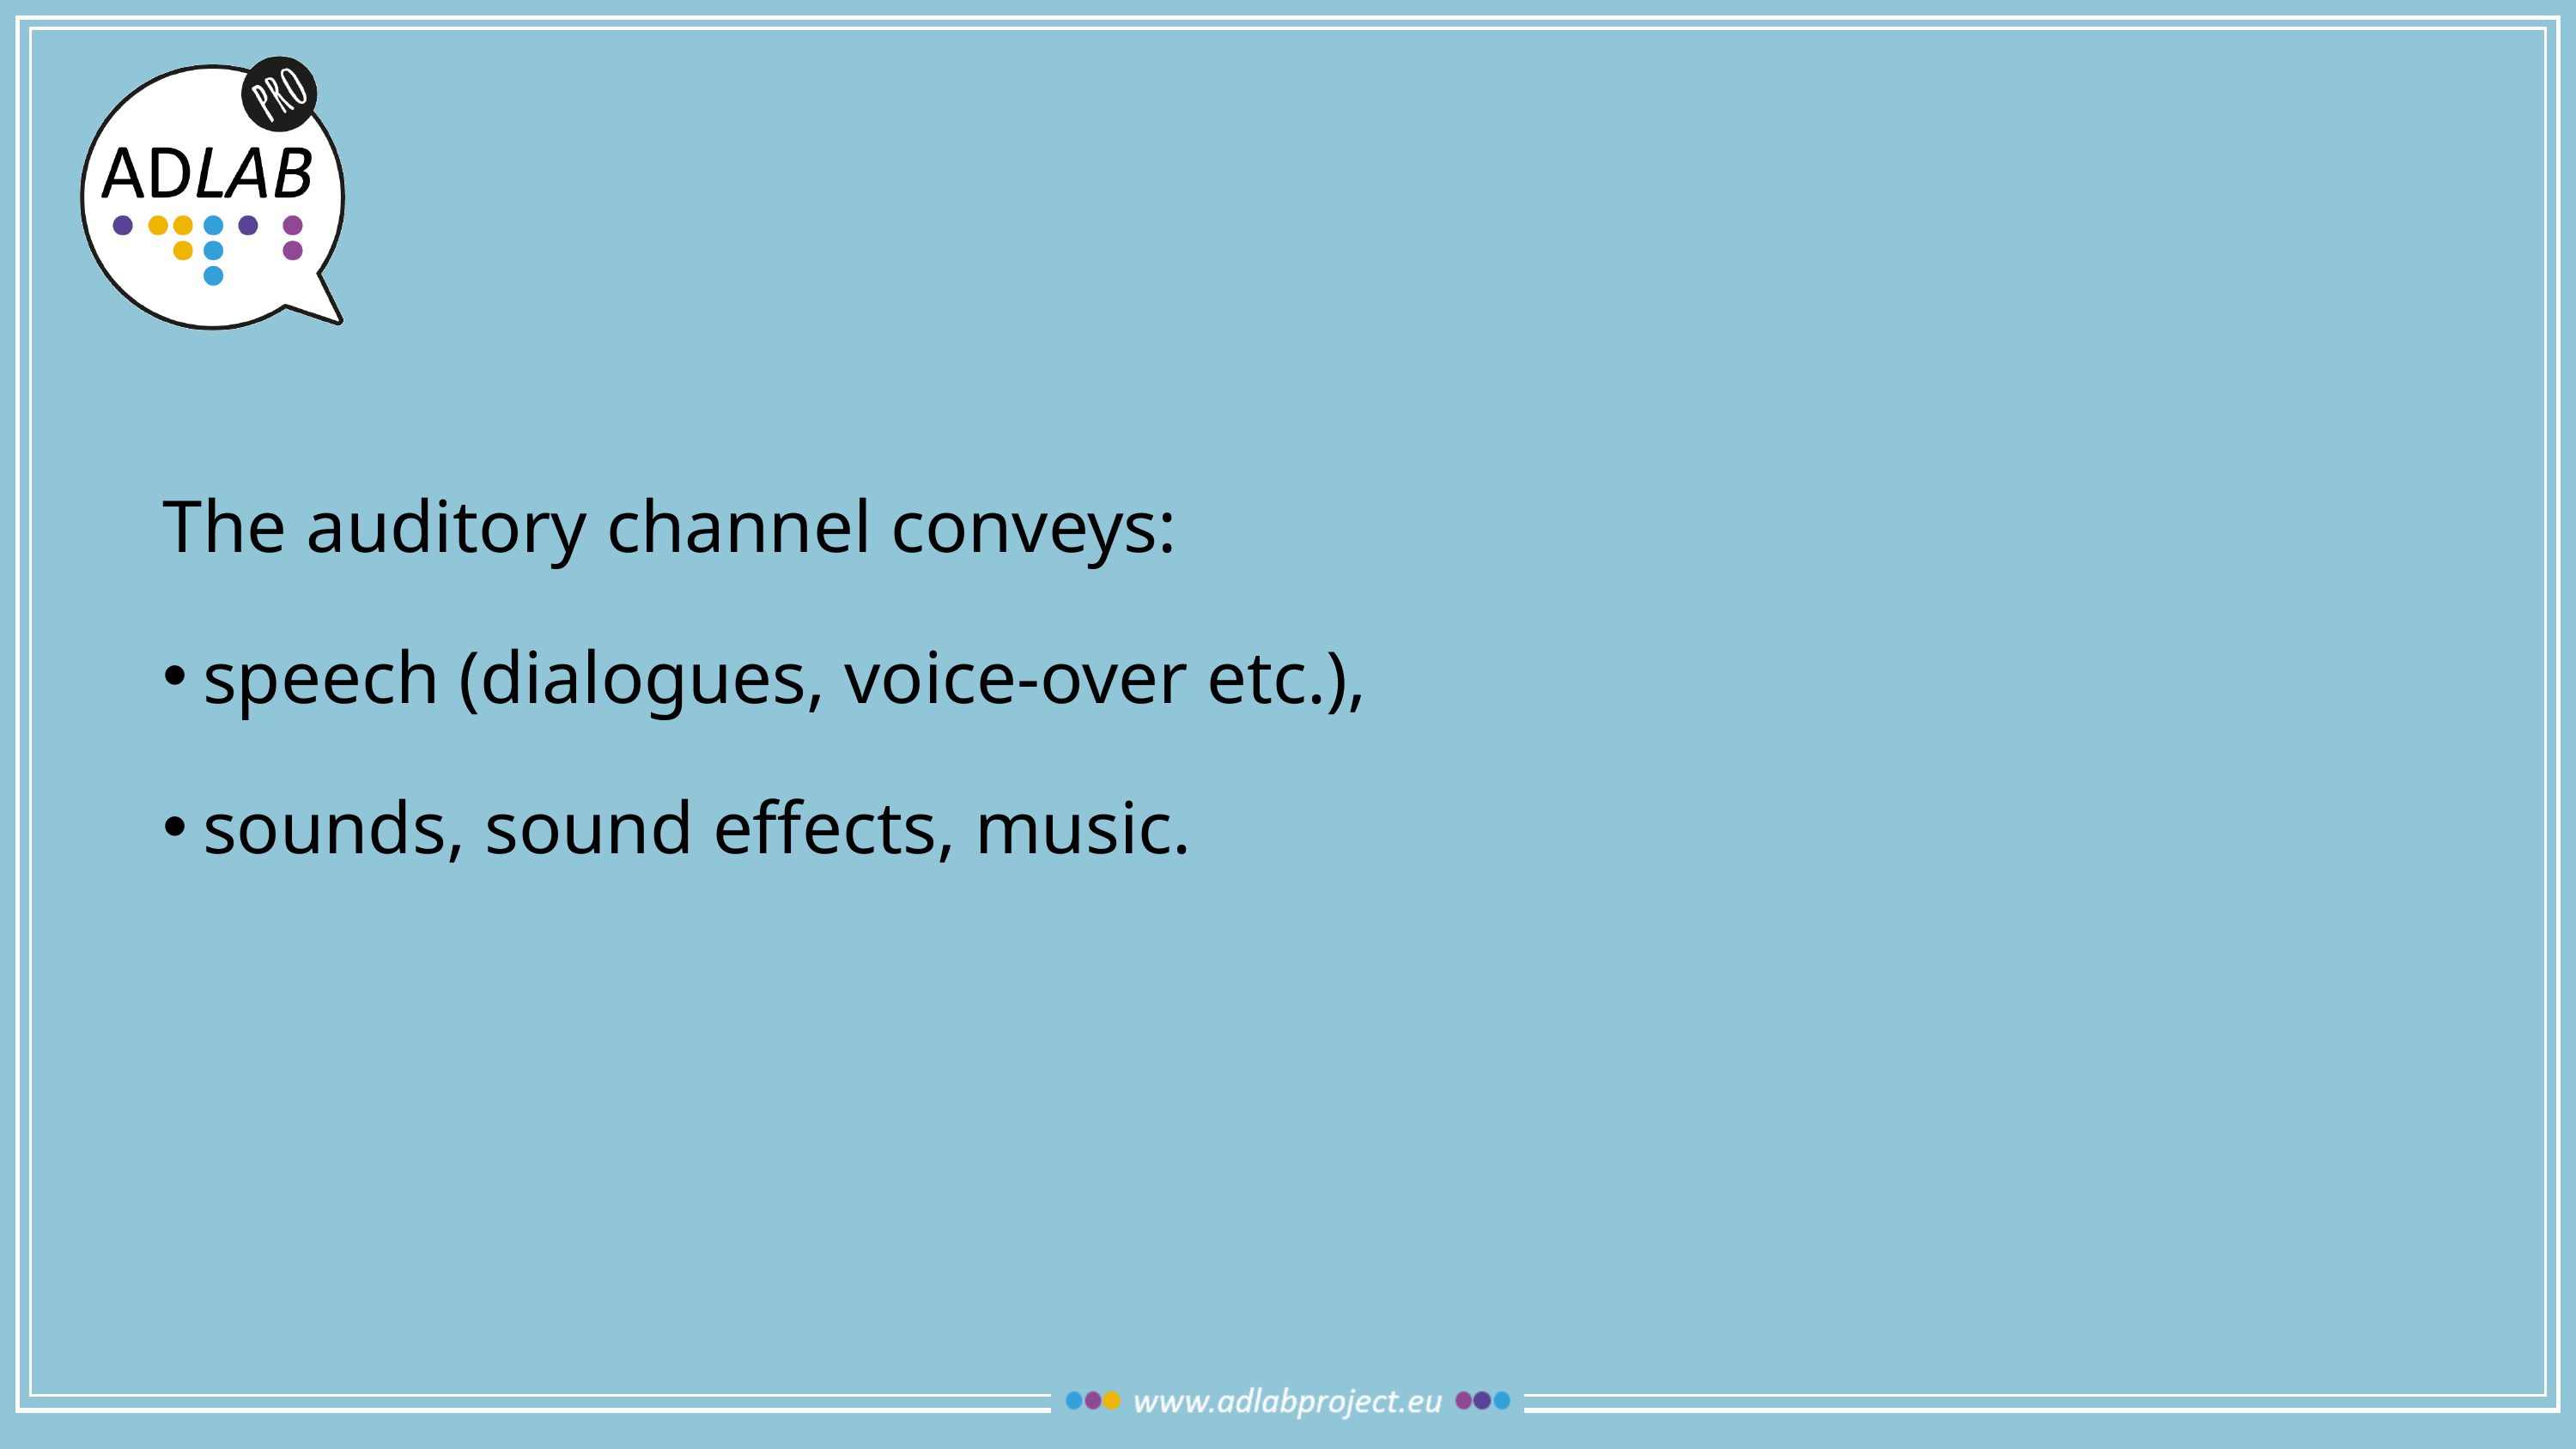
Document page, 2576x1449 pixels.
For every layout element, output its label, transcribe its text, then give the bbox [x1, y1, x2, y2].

list The auditory channel conveys: speech (dialogues, voice-over etc.), sounds, sound effects, music. [150, 431, 2467, 1087]
picture [1051, 1378, 1524, 1429]
picture [72, 49, 353, 330]
